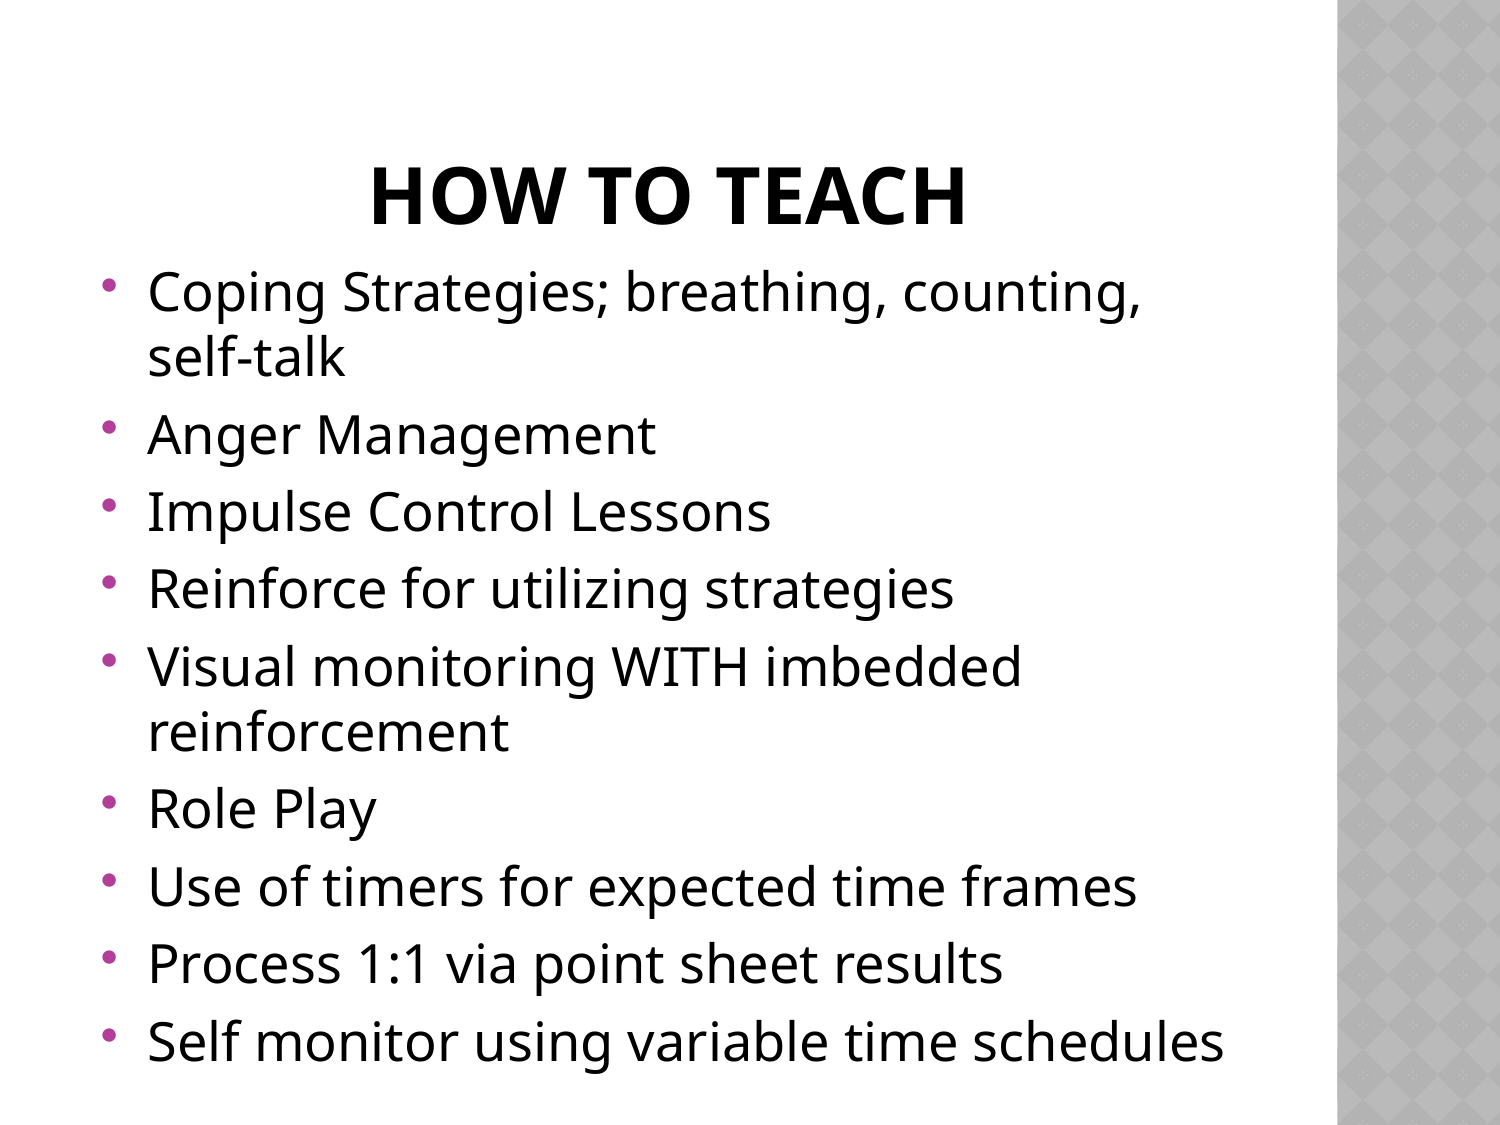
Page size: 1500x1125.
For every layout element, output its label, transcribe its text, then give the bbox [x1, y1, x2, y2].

list Coping Strategies; breathing, counting, self-talk Anger Management Impulse Control Lessons Reinforce for utilizing strategies Visual monitoring WITH imbedded reinforcement Role Play Use of timers for expected time frames Process 1:1 via point sheet results Self monitor using variable time schedules [87, 249, 1276, 1046]
title How to teach [75, 52, 1263, 241]
